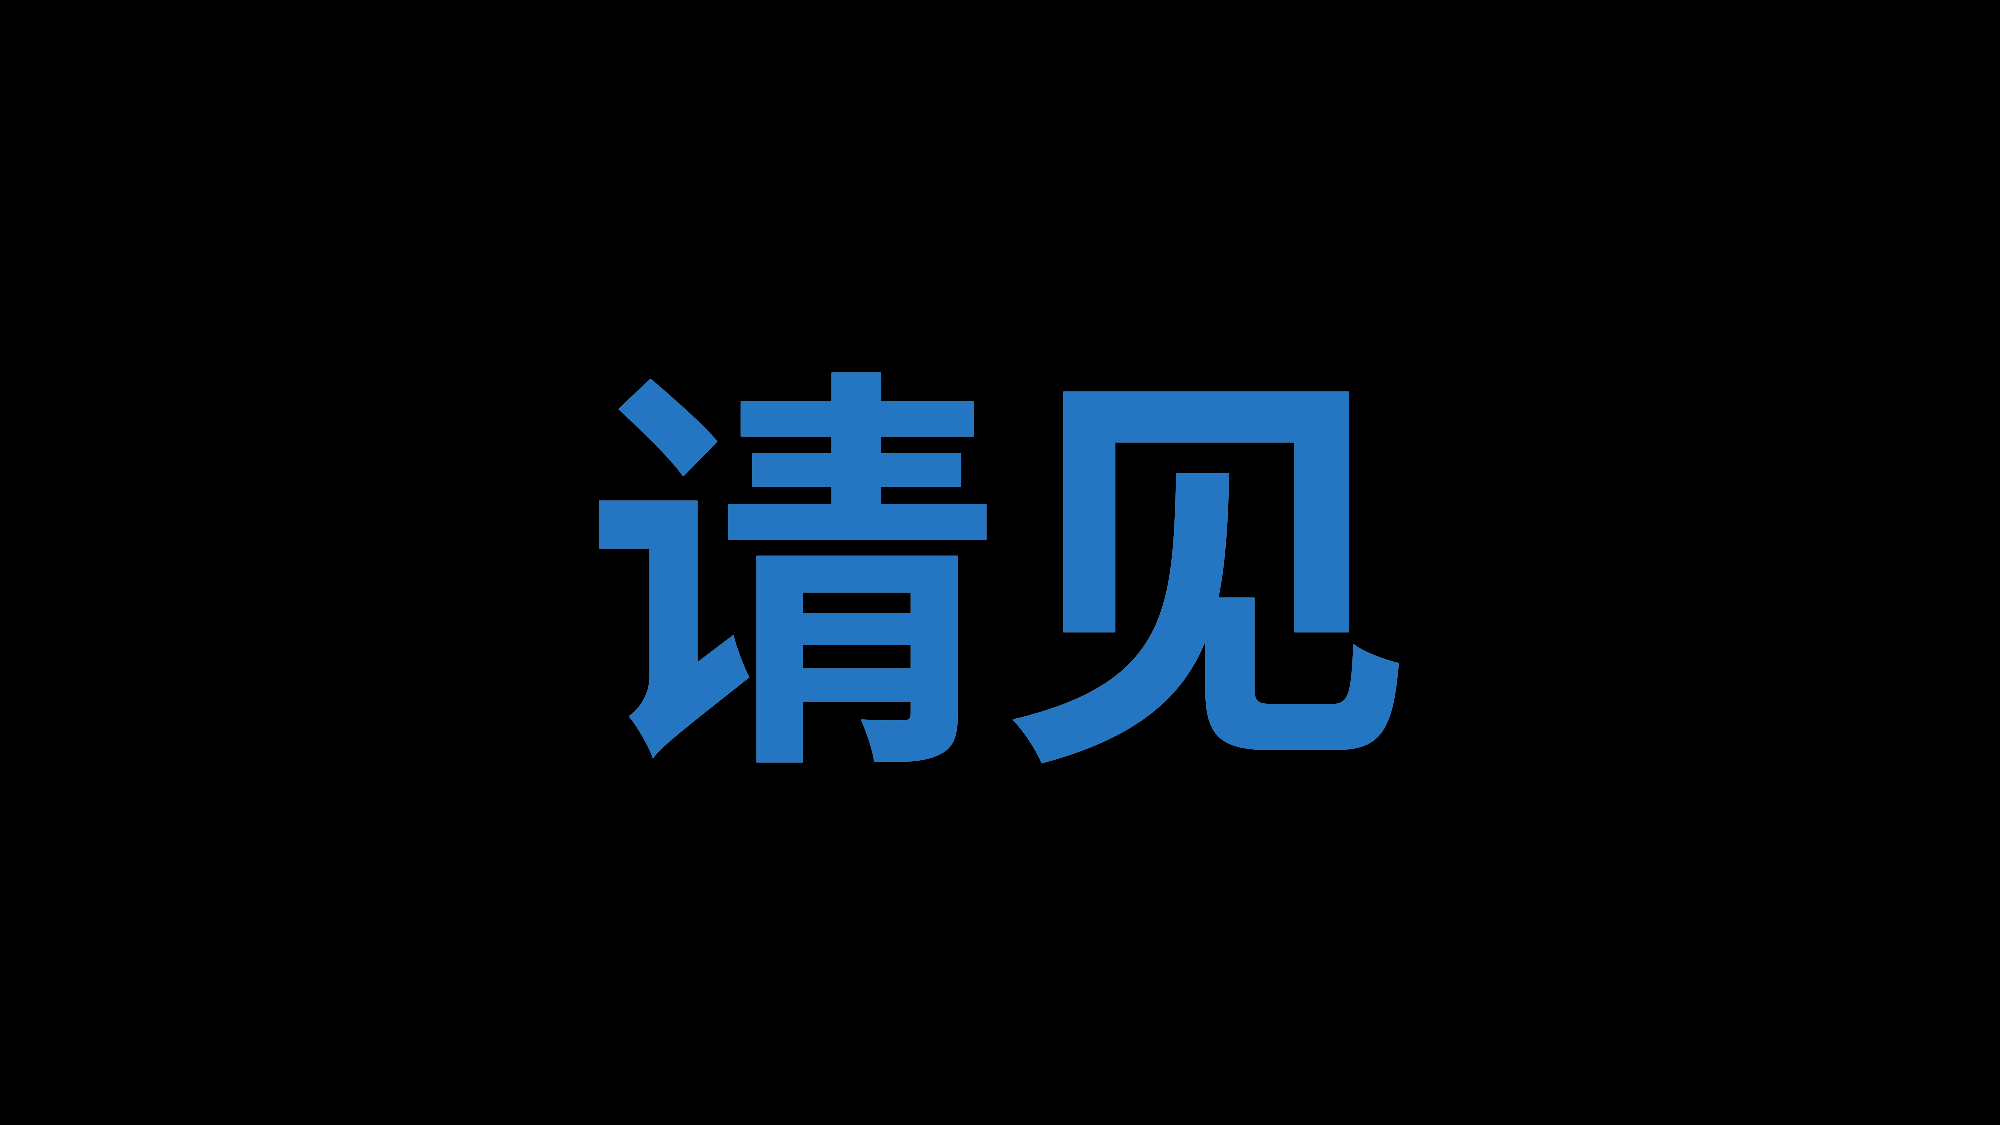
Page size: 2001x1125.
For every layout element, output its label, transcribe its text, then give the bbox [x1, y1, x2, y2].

text_box 请见 [488, 303, 1512, 816]
